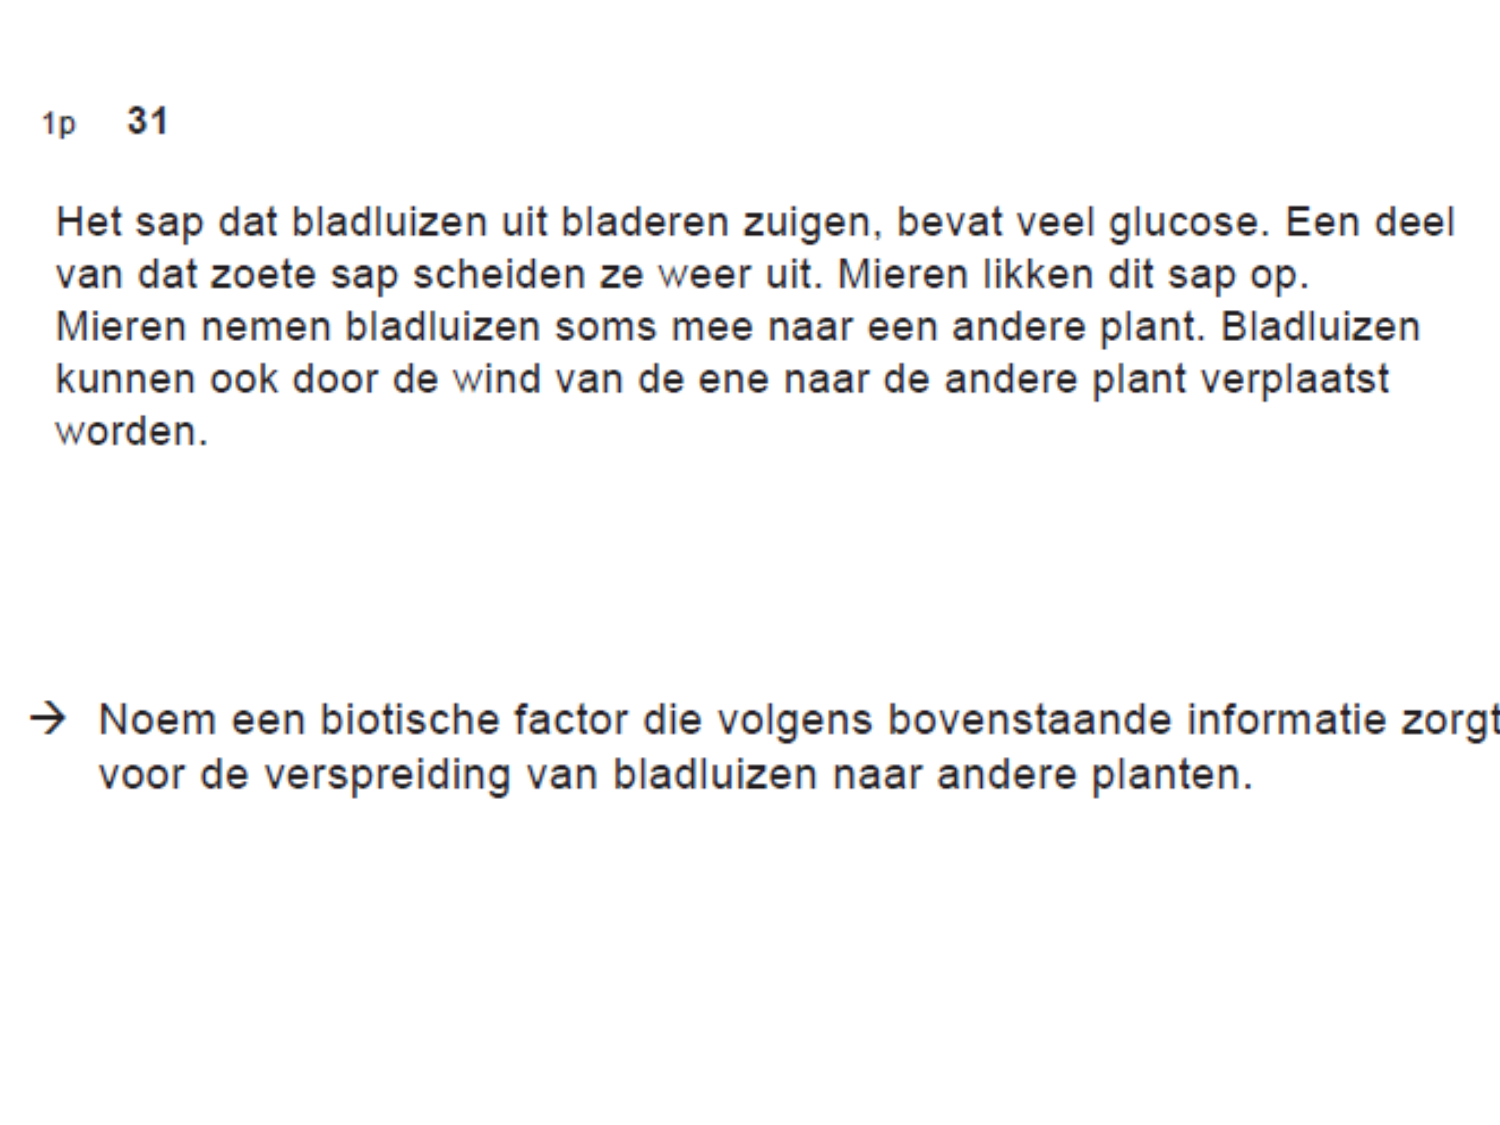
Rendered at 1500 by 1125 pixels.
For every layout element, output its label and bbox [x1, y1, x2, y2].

picture [5, 692, 1500, 826]
picture [17, 54, 1476, 457]
